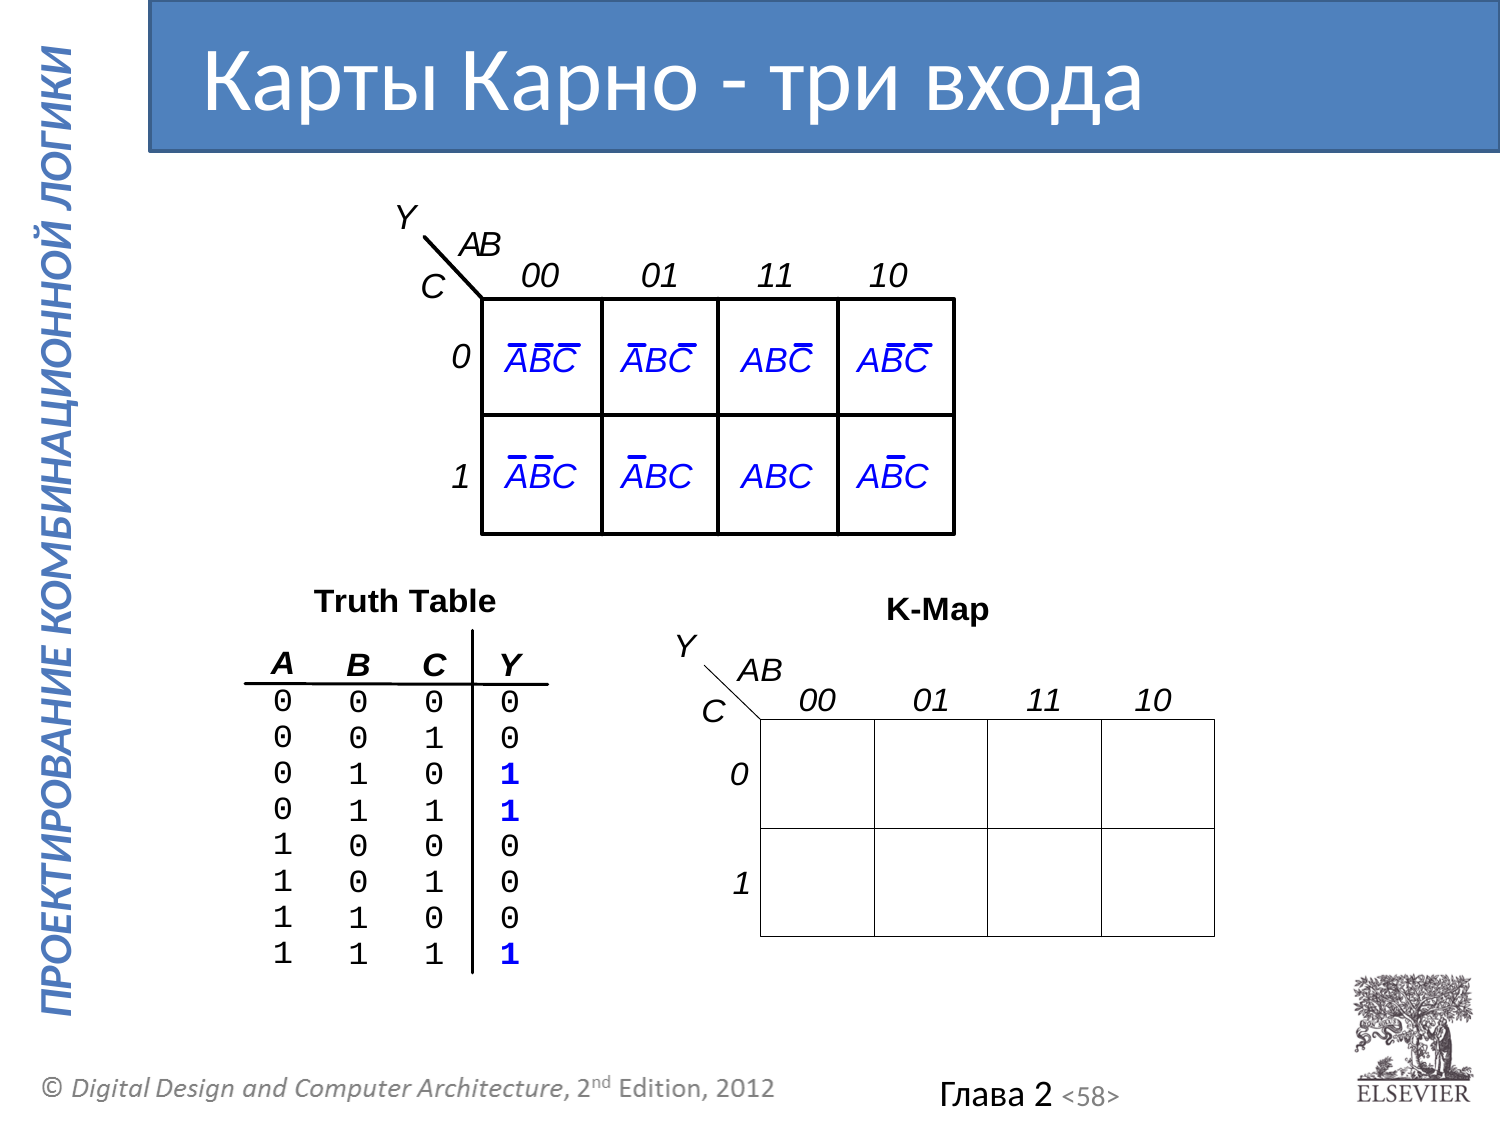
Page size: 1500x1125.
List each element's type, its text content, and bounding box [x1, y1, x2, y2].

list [362, 174, 963, 540]
text_box Карты Карно - три входа [187, 11, 1488, 136]
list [237, 562, 1238, 997]
picture [0, 0, 1500, 1125]
